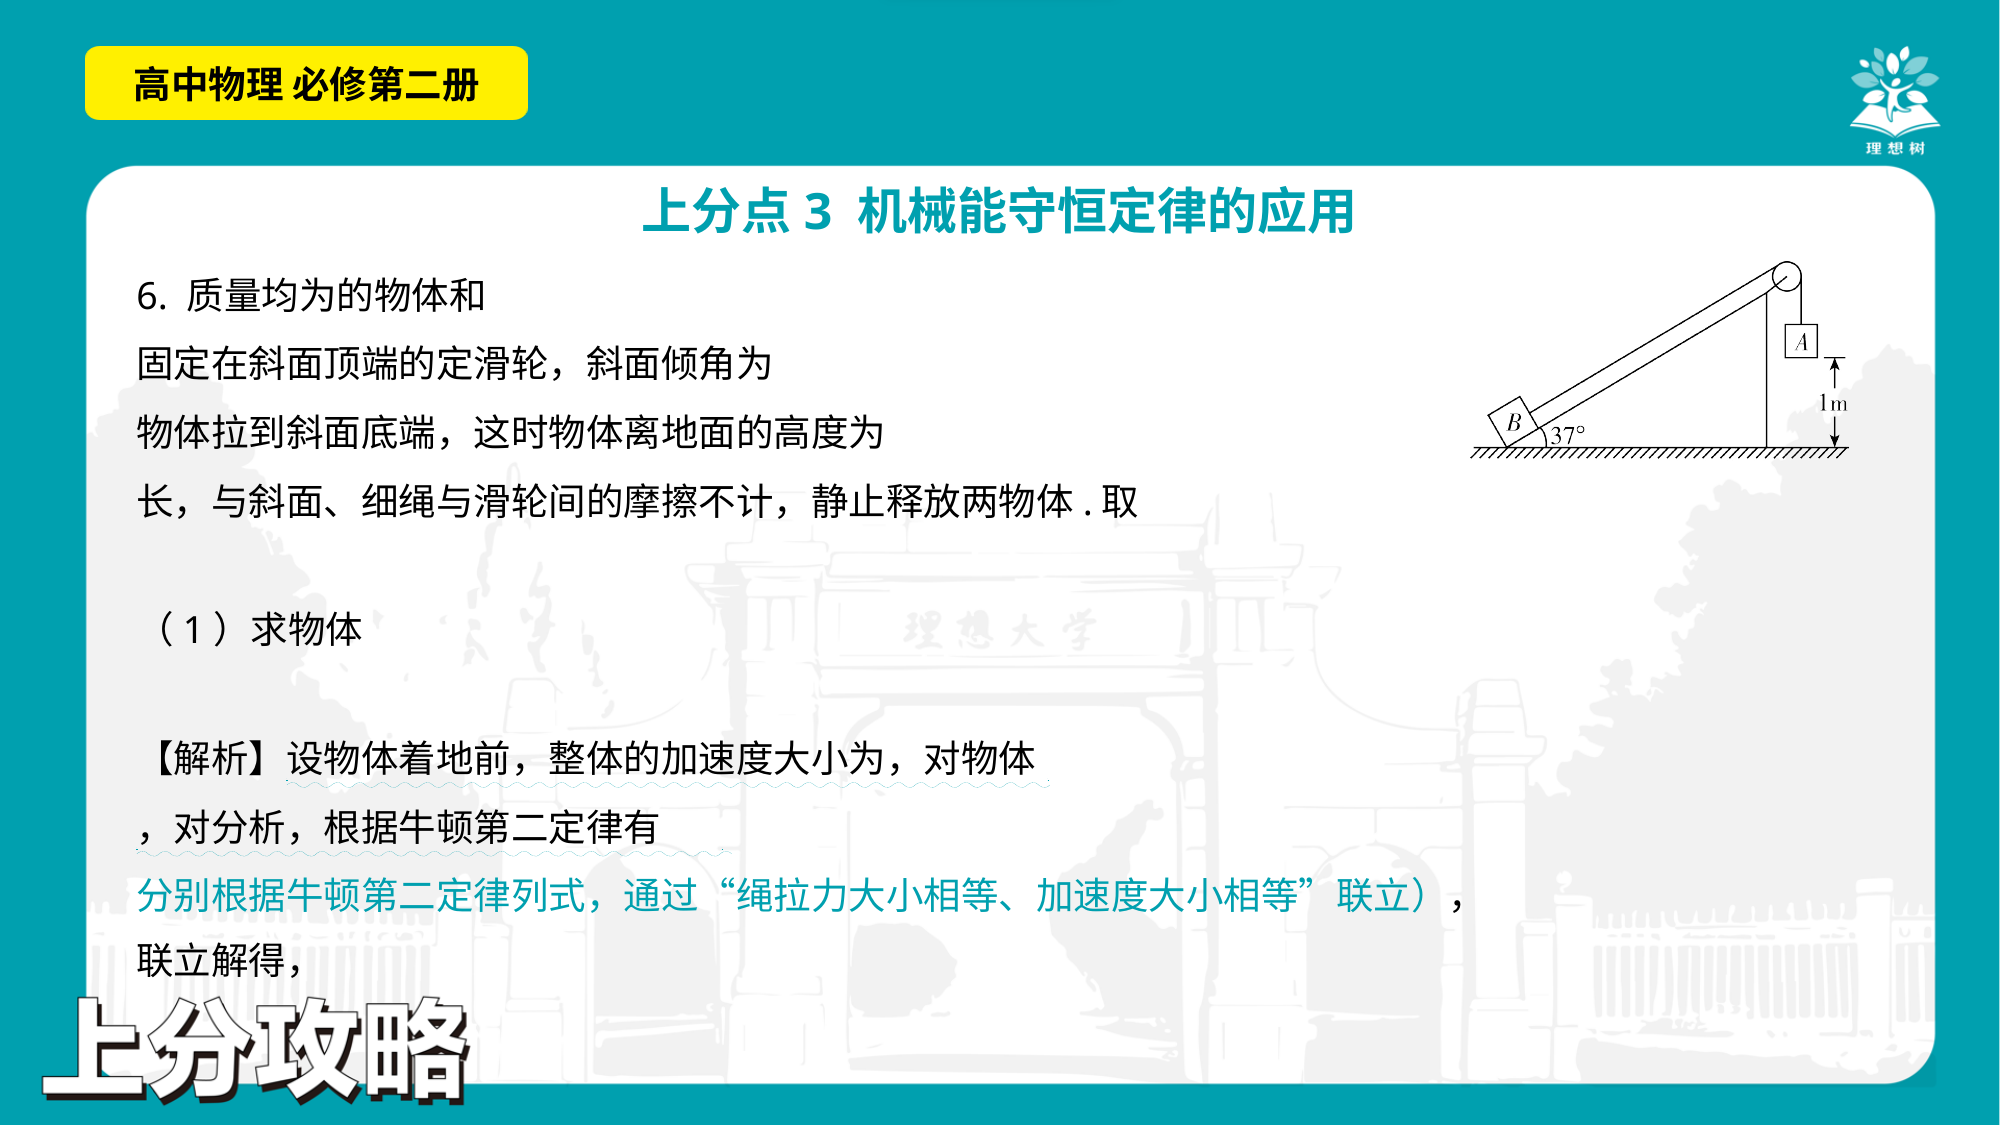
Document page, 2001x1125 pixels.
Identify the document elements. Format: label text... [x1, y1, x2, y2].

text_box . . [285, 710, 1734, 781]
text_box . . [135, 779, 1249, 850]
picture [0, 0, 2000, 1125]
